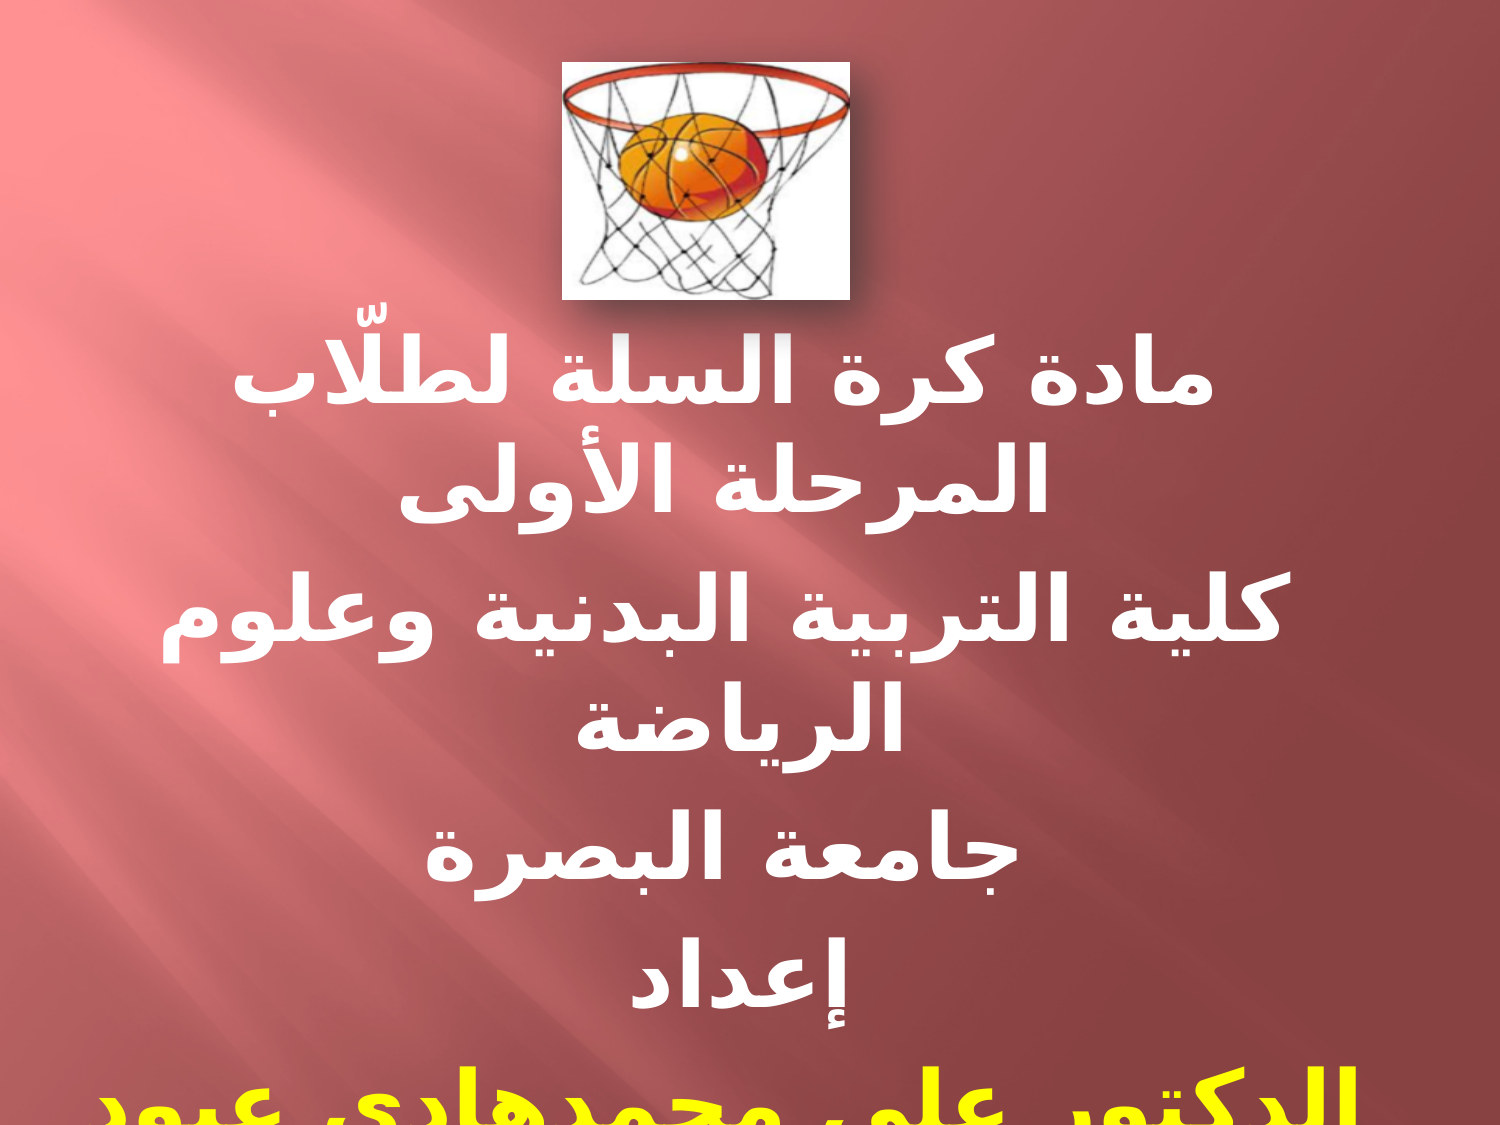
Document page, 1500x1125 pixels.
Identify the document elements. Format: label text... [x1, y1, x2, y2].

subtitle مادة كرة السلة لطلّاب المرحلة الأولى كلية التربية البدنية وعلوم الرياضة جامعة البصرة إعداد الدكتور علي محمدهادي عبود 2018 - 2019 [37, 37, 1413, 1063]
picture [562, 62, 851, 301]
